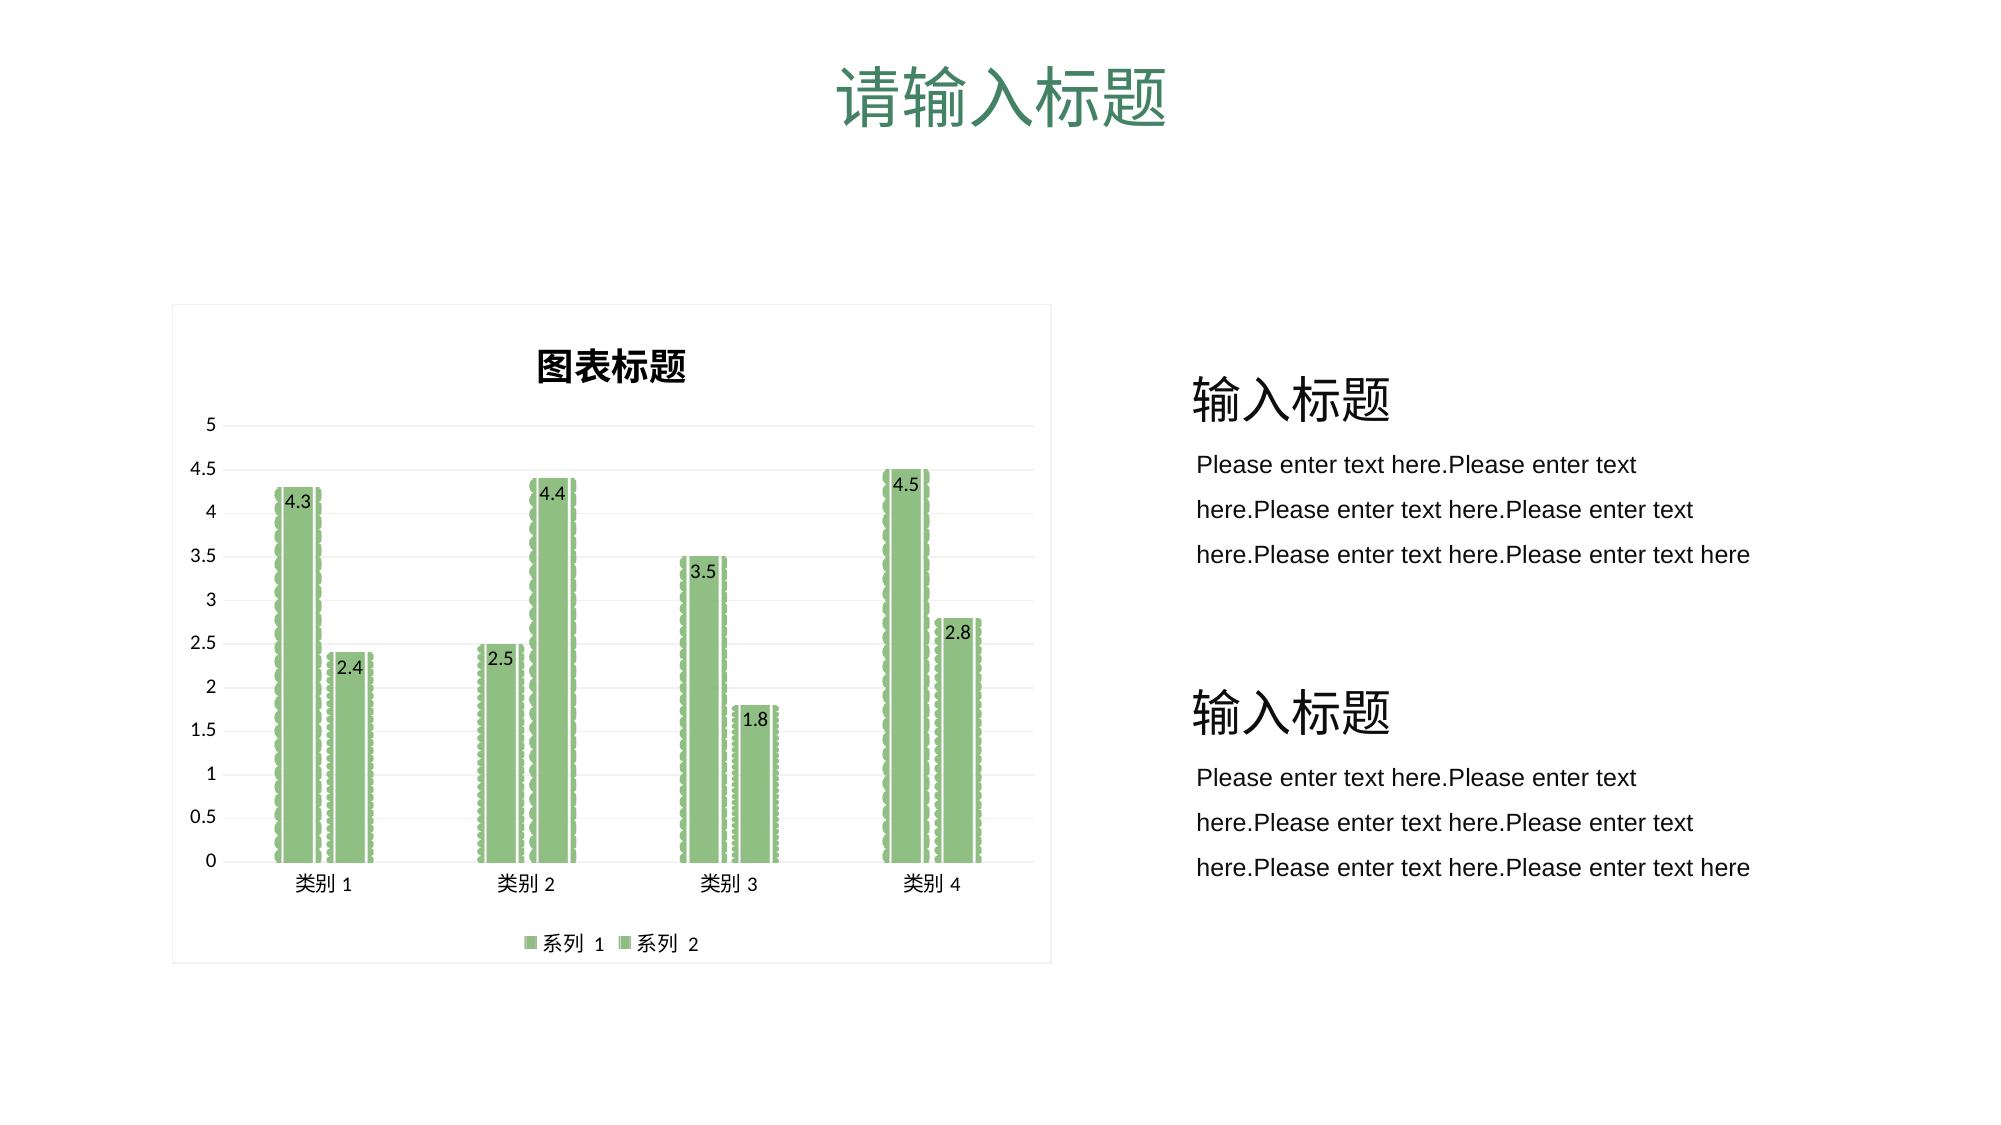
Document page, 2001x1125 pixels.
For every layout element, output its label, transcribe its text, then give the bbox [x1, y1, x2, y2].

text_box 请输入标题 [819, 48, 1184, 143]
text_box Please enter text here.Please enter text here.Please enter text here.Please enter text here.Please enter text here.Please enter text here [1181, 738, 1783, 889]
text_box 输入标题 [1176, 331, 1778, 436]
text_box 输入标题 [1176, 643, 1778, 749]
chart [171, 303, 1052, 964]
text_box Please enter text here.Please enter text here.Please enter text here.Please enter text here.Please enter text here.Please enter text here [1181, 426, 1783, 576]
